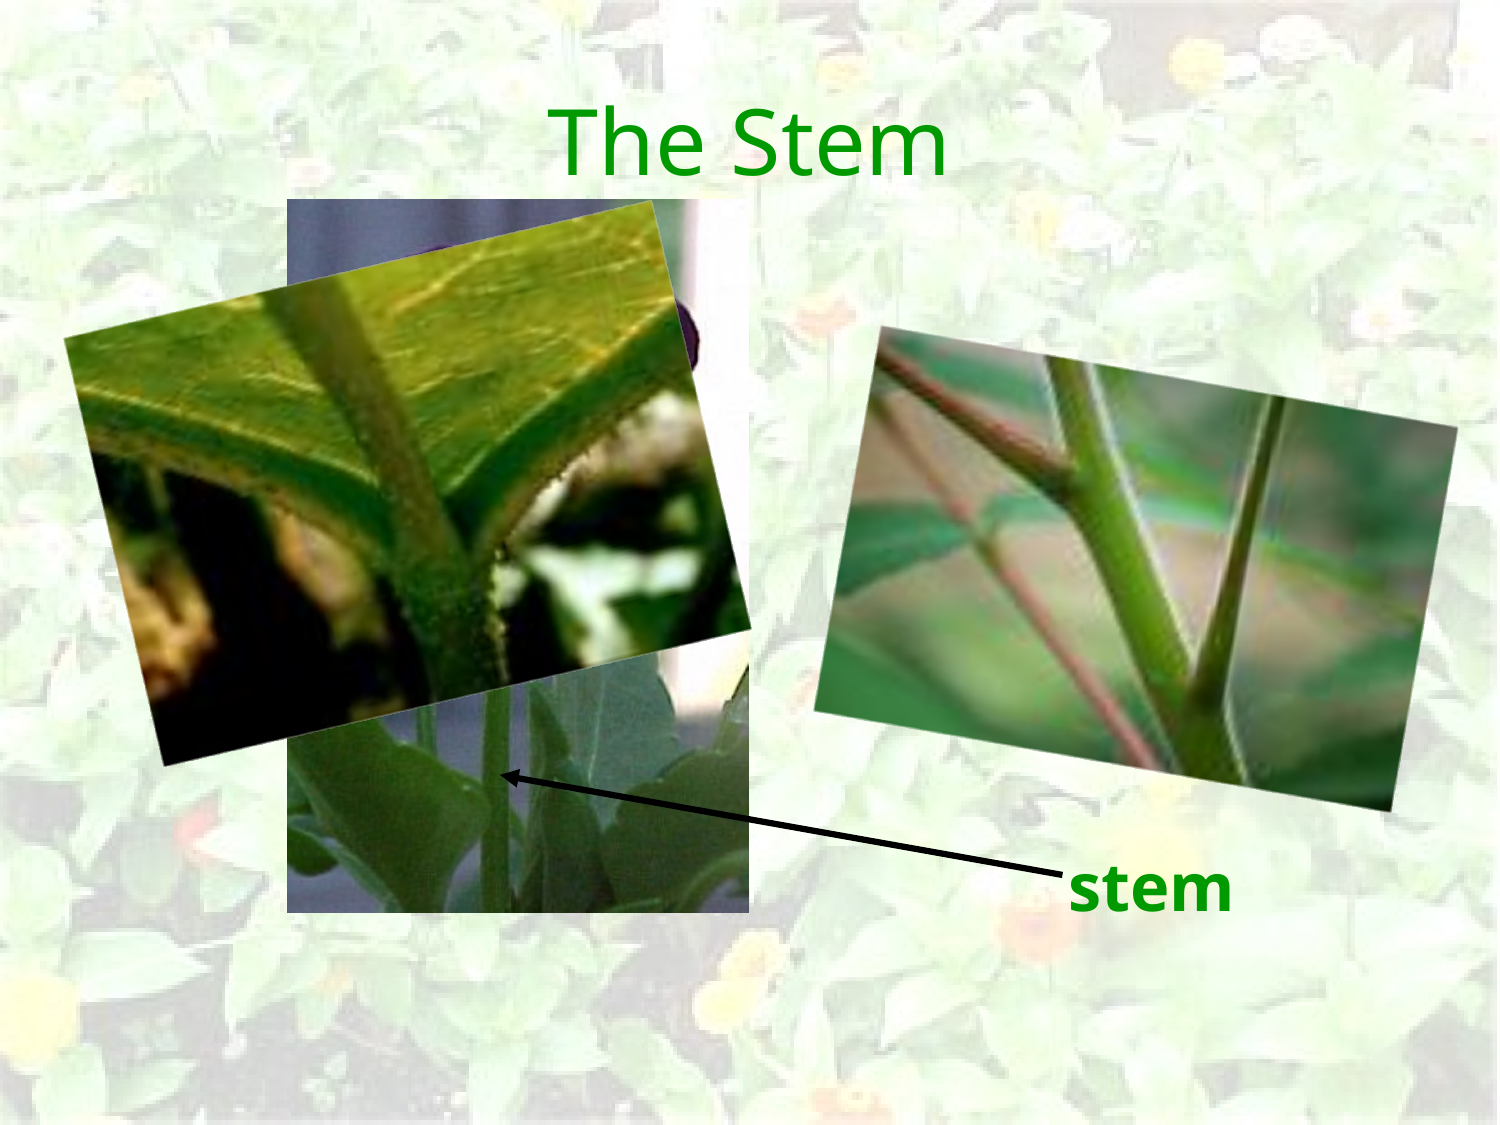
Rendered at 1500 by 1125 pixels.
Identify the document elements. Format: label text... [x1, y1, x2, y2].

text_box [752, 818, 900, 847]
picture [0, 0, 1500, 1125]
title The Stem [74, 44, 1426, 233]
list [287, 199, 749, 913]
text_box stem [900, 837, 1250, 933]
